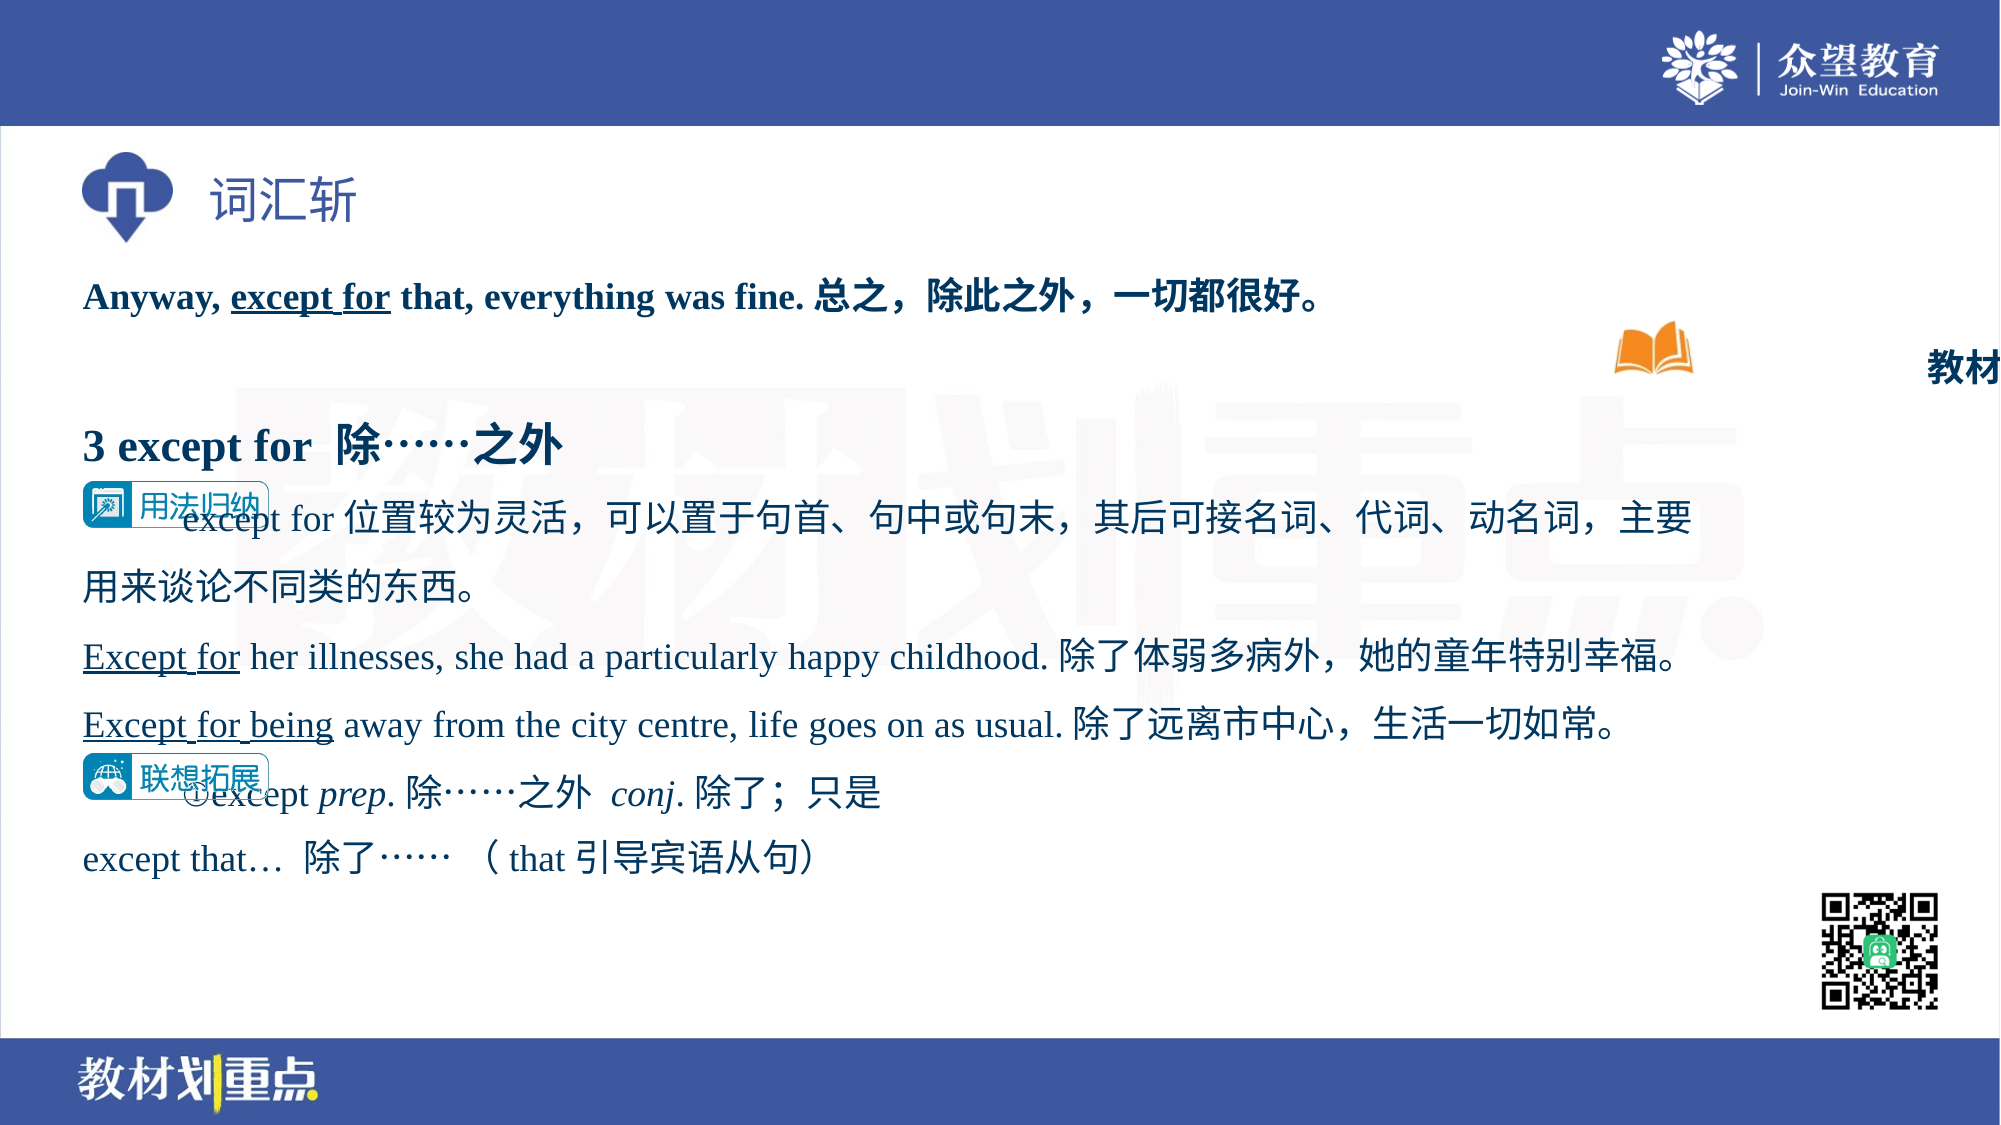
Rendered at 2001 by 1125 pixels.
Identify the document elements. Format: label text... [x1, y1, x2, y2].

text_box except for位置较为灵活，可以置于句首、句中或句末，其后可接名词、代词、动名词，主要 用来谈论不同类的东西。 Except for her illnesses, she had a particularly happy childhood.除了体弱多病外，她的童年特别幸福。 Except for being away from the city centre, life goes on as usual.除了远离市中心，生活一切如常。 ①except prep.除……之外 conj.除了；只是 except that… 除了…… （that引导宾语从句） [82, 470, 1817, 872]
text_box Anyway, except for that, everything was fine.总之，除此之外，一切都很好。 教材P7 [82, 248, 1817, 382]
text_box 3 except for 除……之外 [82, 389, 1817, 470]
picture [0, 0, 2000, 1125]
